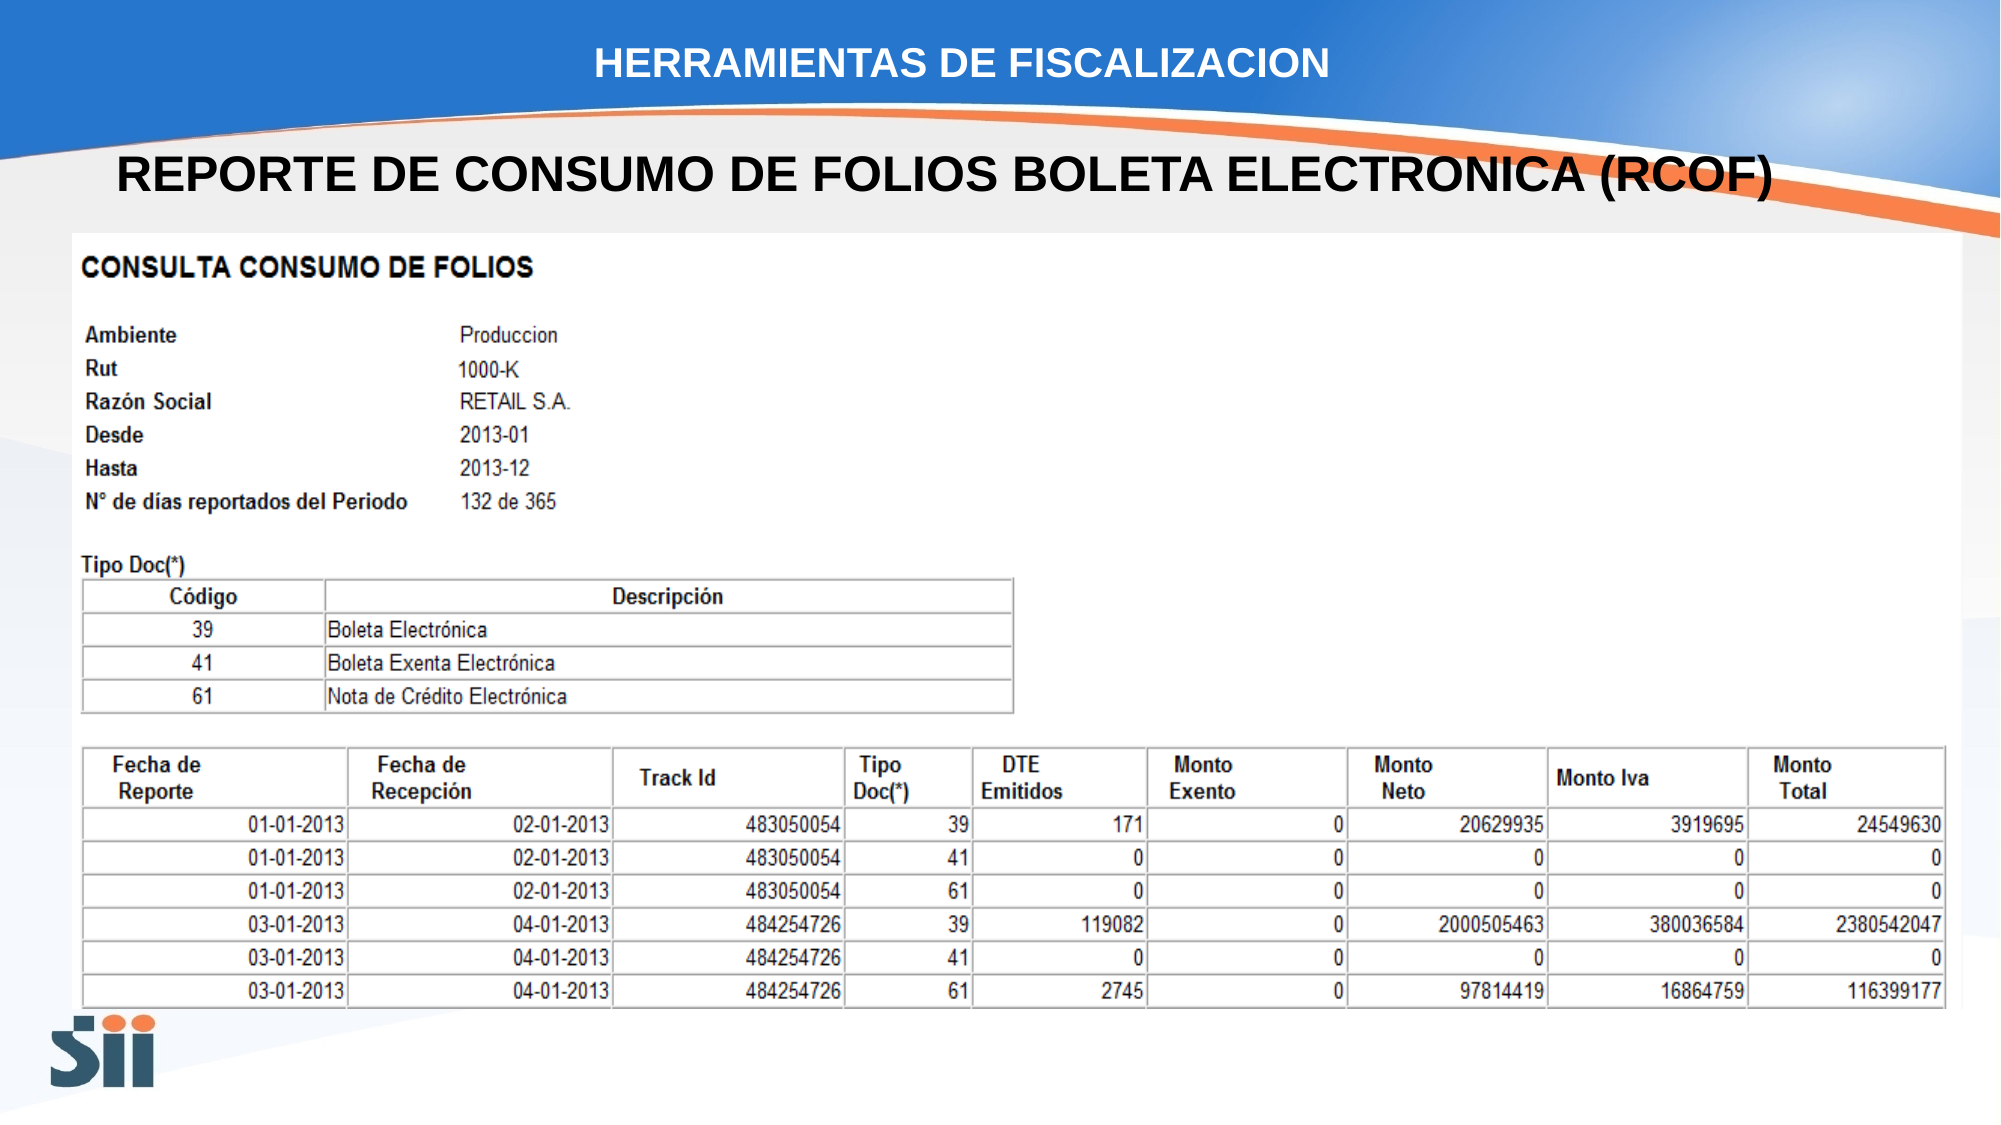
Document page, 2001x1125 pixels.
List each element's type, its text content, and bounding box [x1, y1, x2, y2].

text_box HERRAMIENTAS DE FISCALIZACION [212, 28, 1713, 94]
text_box REPORTE DE CONSUMO DE FOLIOS BOLETA ELECTRONICA (RCOF) [101, 133, 1900, 209]
picture [0, 0, 2001, 1125]
